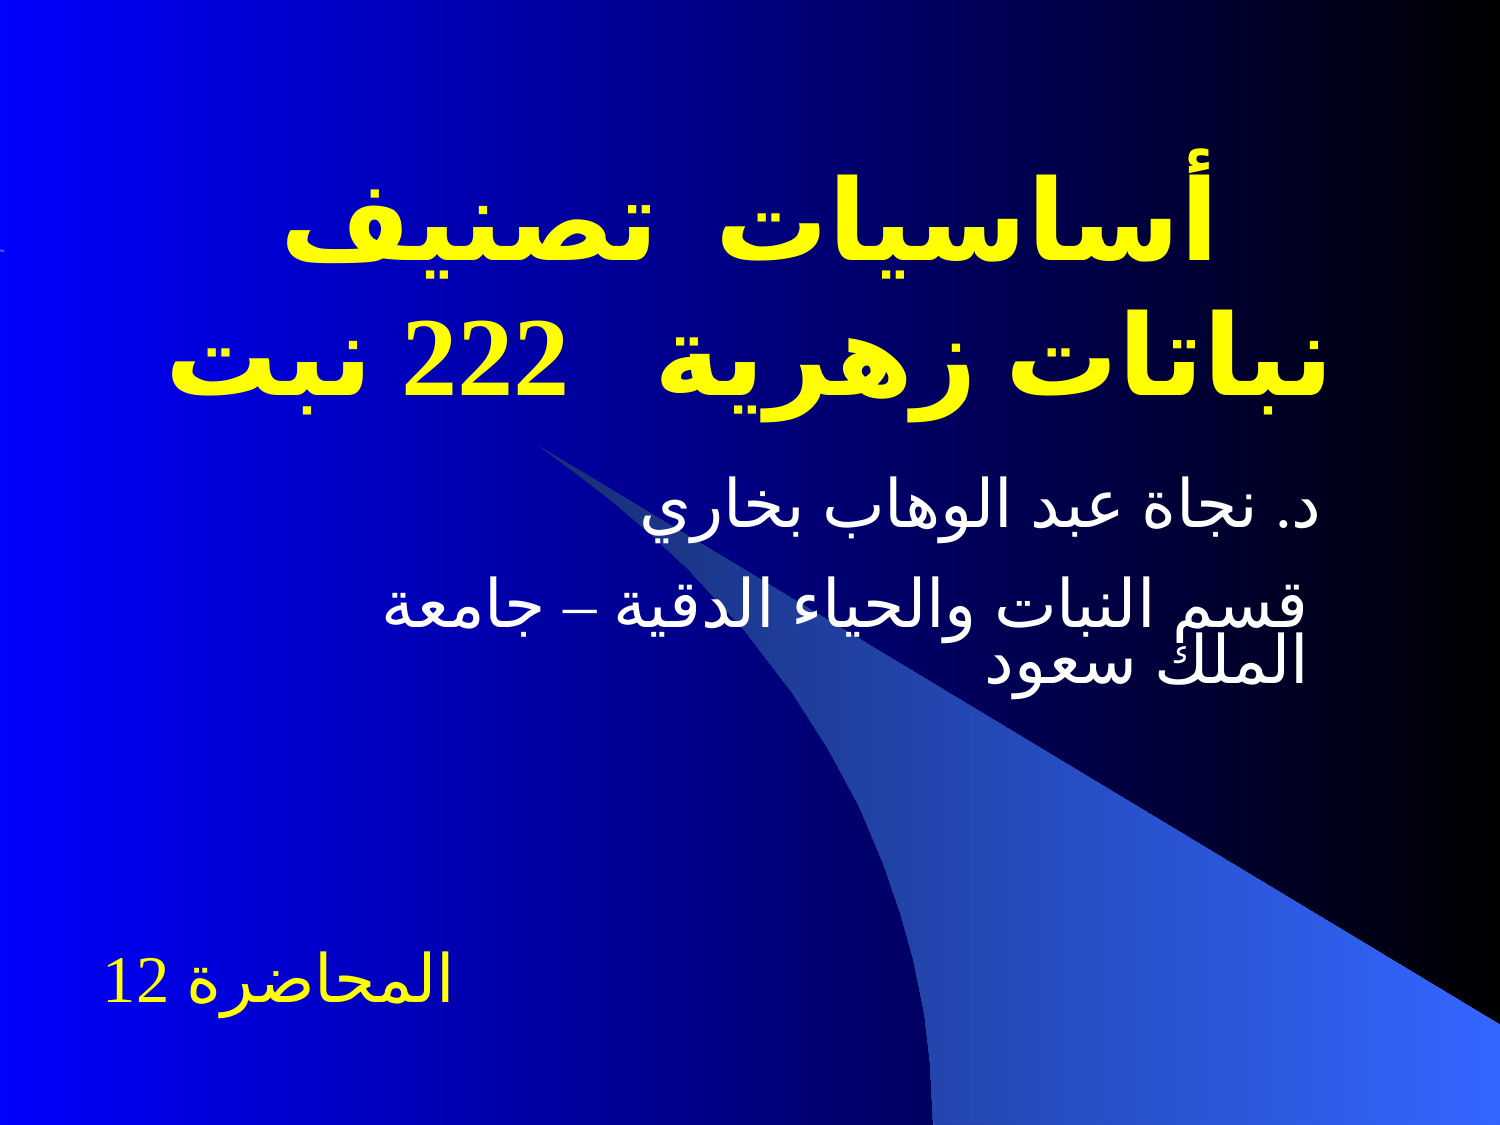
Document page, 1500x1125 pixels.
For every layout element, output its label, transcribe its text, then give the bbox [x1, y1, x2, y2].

text_box المحاضرة 12 [87, 949, 513, 1025]
subtitle د. نجاة عبد الوهاب بخاري [412, 474, 1338, 551]
text_box قسم النبات والحياء الدقية – جامعة الملك سعود [274, 574, 1325, 650]
title أساسيات تصنيف نباتات زهرية 222 نبت [124, 112, 1376, 426]
